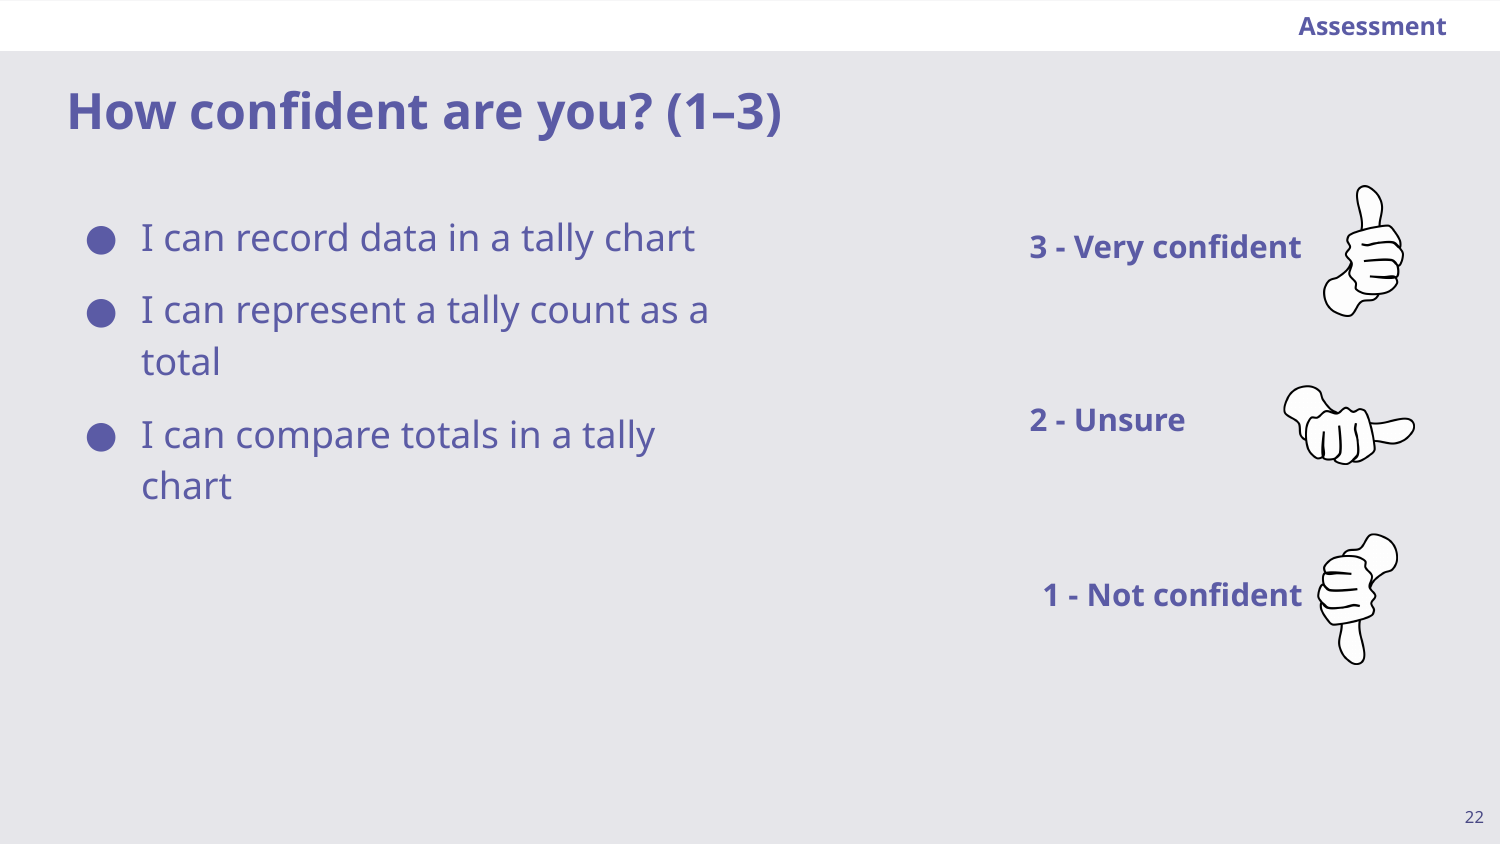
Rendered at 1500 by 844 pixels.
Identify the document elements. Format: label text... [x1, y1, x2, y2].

slide_number 22 [1448, 792, 1500, 844]
picture [1323, 185, 1404, 317]
text_box 2 - Unsure [1014, 385, 1253, 463]
text_box 1 - Not confident [1027, 560, 1312, 638]
subtitle Assessment [862, 0, 1448, 52]
title How confident are you? (1–3) [51, 52, 1449, 167]
picture [1317, 533, 1398, 665]
text_box 3 - Very confident [1014, 212, 1318, 290]
list I can record data in a tally chart I can represent a tally count as a total I can compare totals in a tally chart [51, 191, 751, 793]
picture [1284, 359, 1415, 491]
